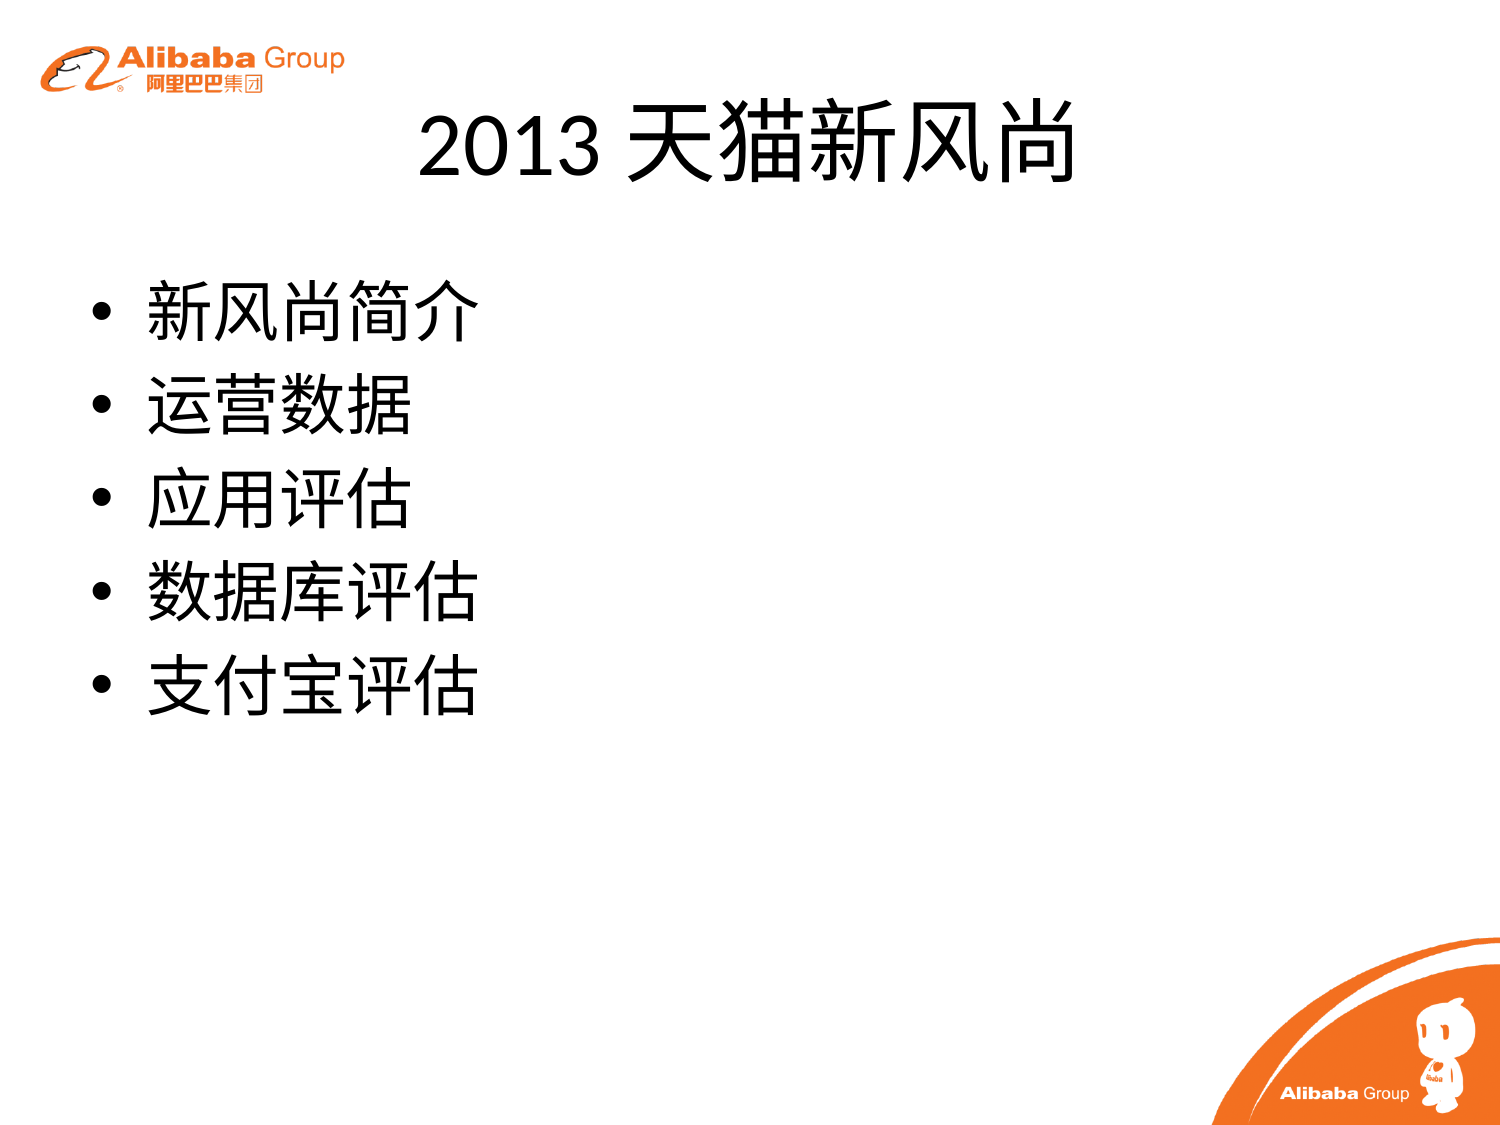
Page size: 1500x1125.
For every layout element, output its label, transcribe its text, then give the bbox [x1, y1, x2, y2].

list 新风尚简介 运营数据 应用评估 数据库评估 支付宝评估 [75, 262, 1425, 1005]
title 2013天猫新风尚 [75, 45, 1425, 233]
picture [0, 0, 1500, 1125]
